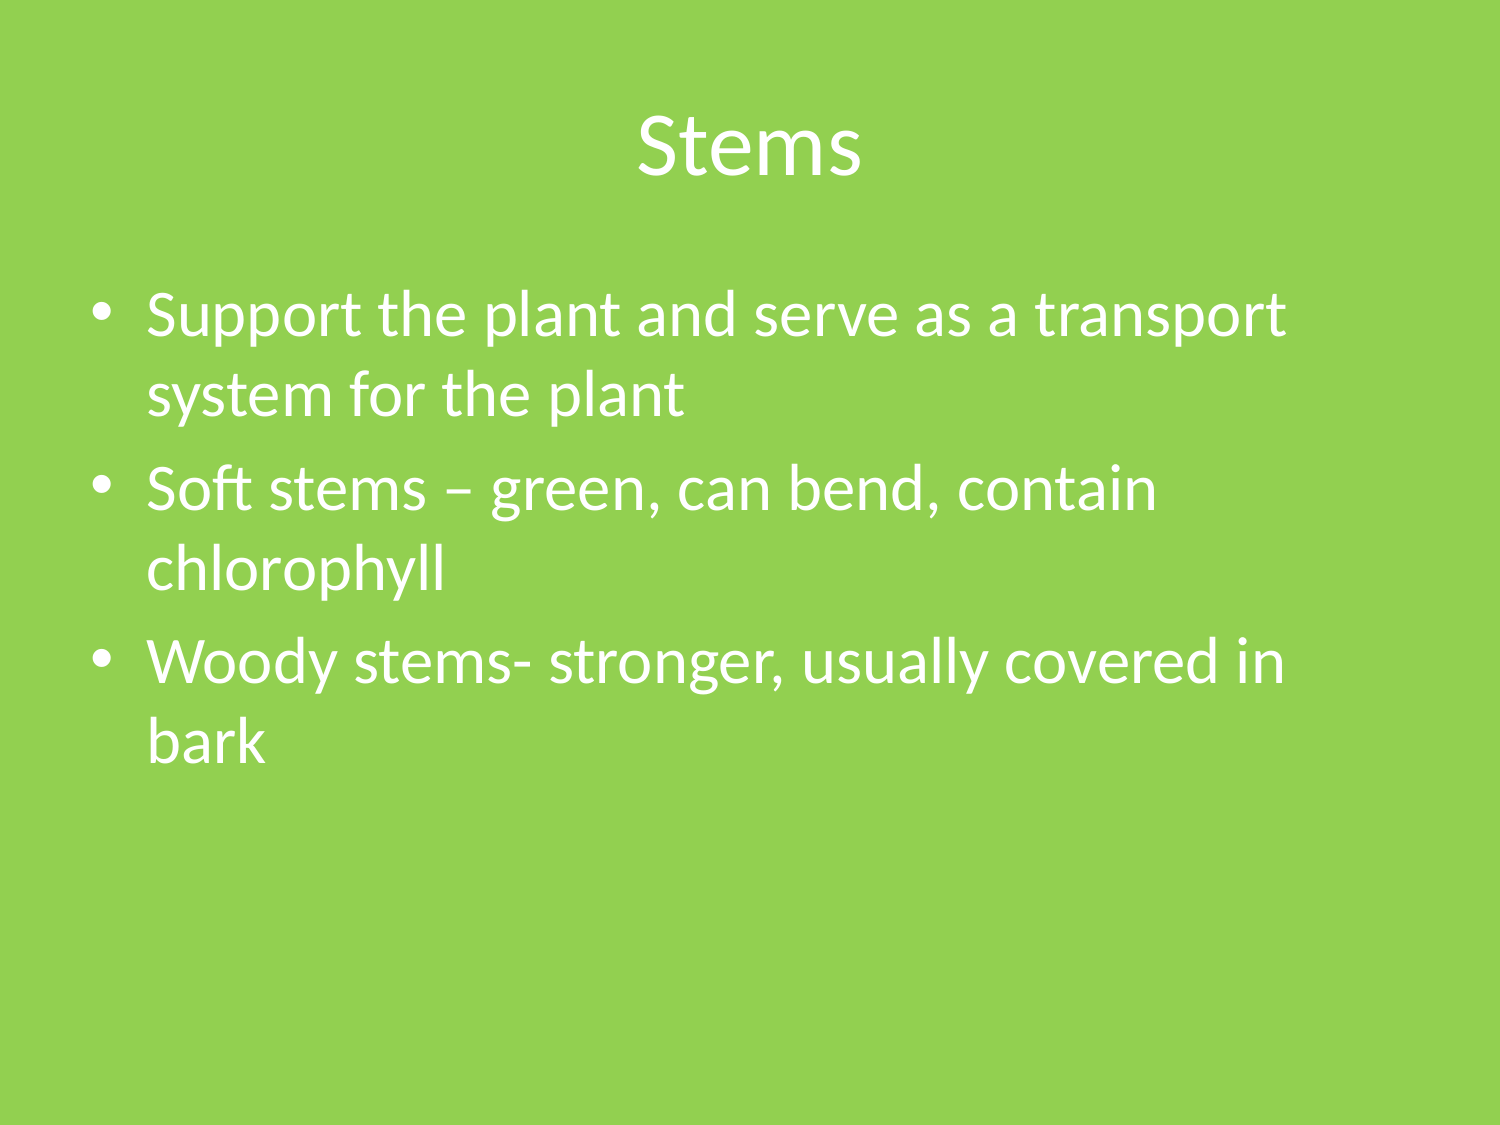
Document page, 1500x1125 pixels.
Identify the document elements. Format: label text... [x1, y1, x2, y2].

list Support the plant and serve as a transport system for the plant Soft stems – green, can bend, contain chlorophyll Woody stems- stronger, usually covered in bark [75, 262, 1425, 1005]
title Stems [75, 45, 1425, 233]
